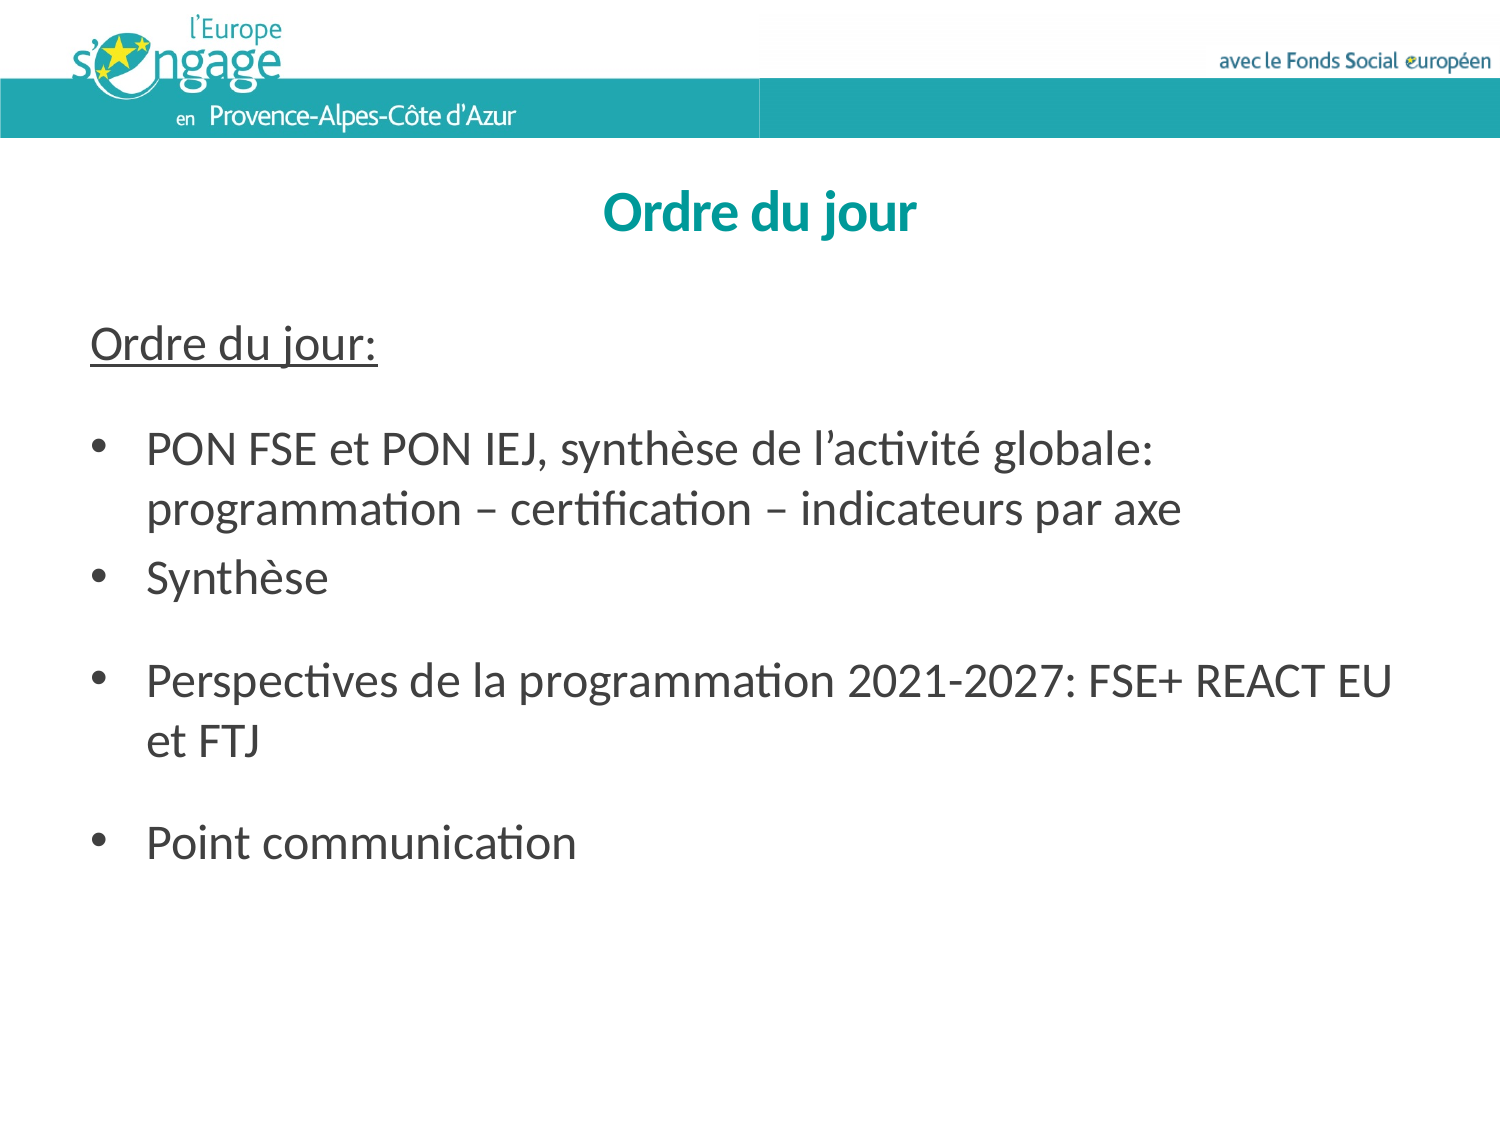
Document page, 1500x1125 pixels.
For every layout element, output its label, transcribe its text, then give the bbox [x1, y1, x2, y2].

text_box Ordre du jour [85, 165, 1436, 251]
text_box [0, 14, 1500, 138]
picture [1205, 45, 1500, 76]
table_cell Total [1203, 53, 1500, 83]
list Ordre du jour: PON FSE et PON IEJ, synthèse de l’activité globale: programmation – certification – indicateurs par axe Synthèse Perspectives de la programmation 2021-2027: FSE+ REACT EU et FTJ Point communication [75, 302, 1425, 1005]
